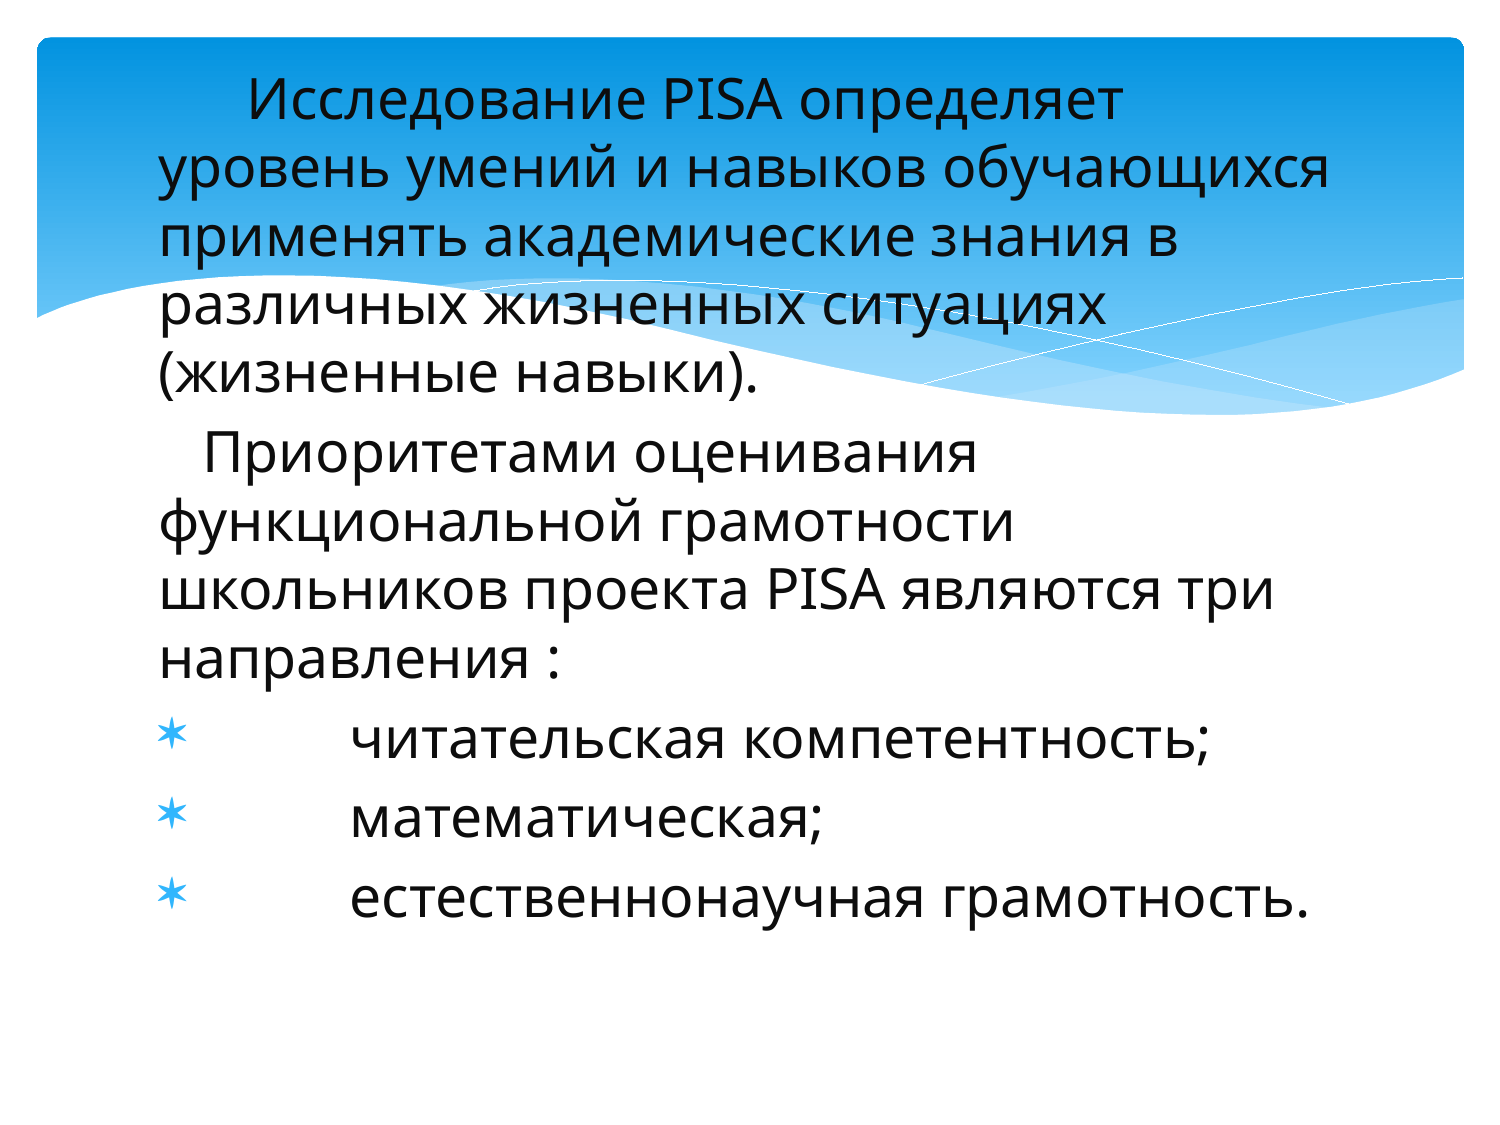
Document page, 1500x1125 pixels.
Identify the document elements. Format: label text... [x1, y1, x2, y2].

list Исследование PISA определяет уровень умений и навыков обучающихся применять академические знания в различных жизненных ситуациях (жизненные навыки). Приоритетами оценивания функциональной грамотности школьников проекта PISA являются три направления : читательская компетентность; математическая; естественнонаучная грамотность. [143, 54, 1359, 1005]
